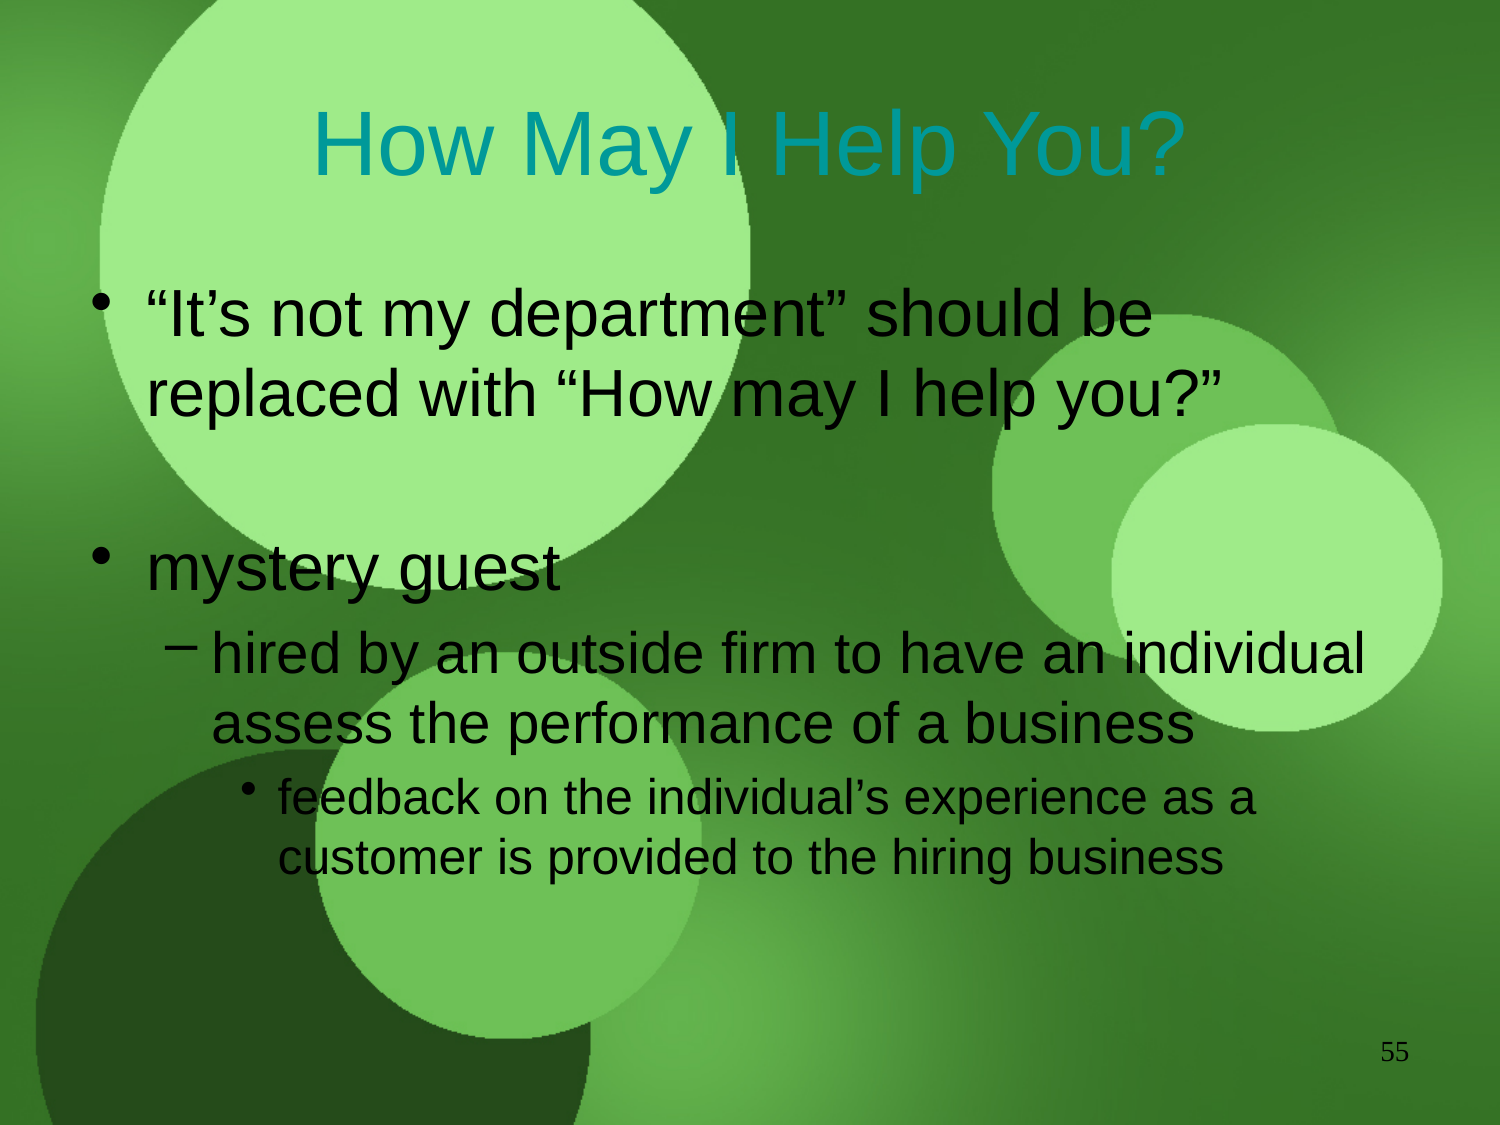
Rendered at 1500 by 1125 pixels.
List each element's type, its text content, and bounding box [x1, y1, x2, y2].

title How May I Help You? [74, 44, 1426, 233]
slide_number 55 [1074, 1024, 1426, 1103]
picture [0, 0, 1500, 1125]
list “It’s not my department” should be replaced with “How may I help you?” mystery guest hired by an outside firm to have an individual assess the performance of a business feedback on the individual’s experience as a customer is provided to the hiring business [74, 262, 1426, 1006]
